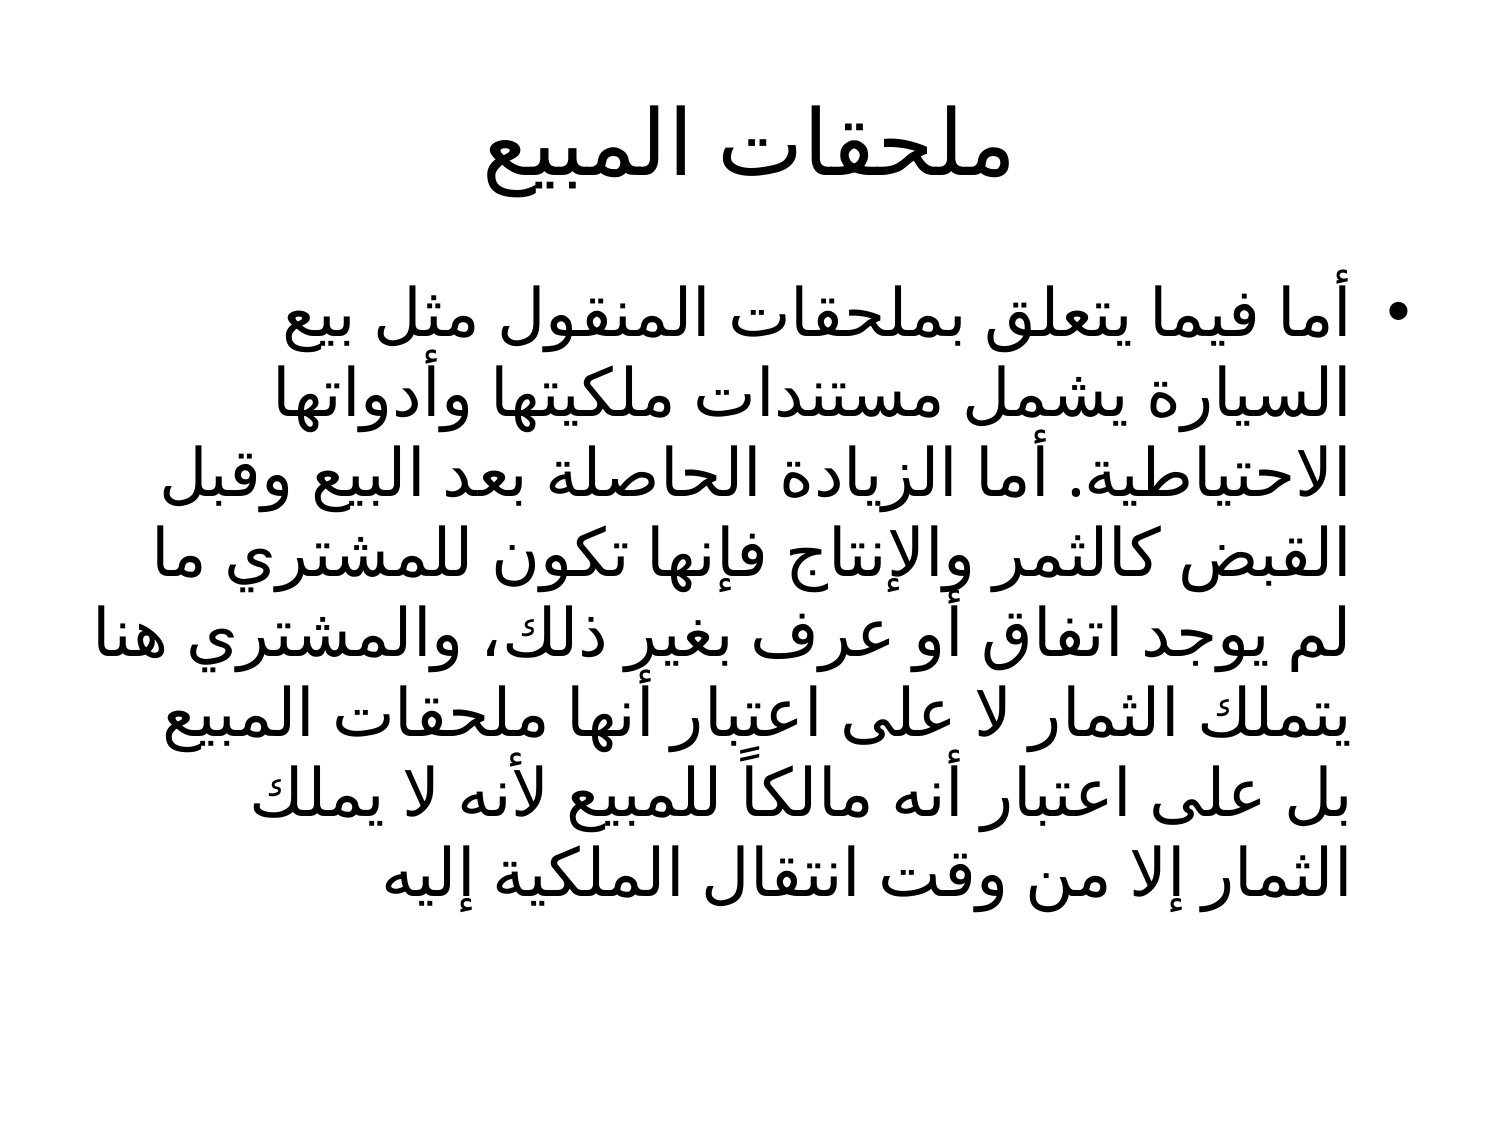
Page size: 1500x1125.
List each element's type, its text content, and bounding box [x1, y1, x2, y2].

list أما فيما يتعلق بملحقات المنقول مثل بيع السيارة يشمل مستندات ملكيتها وأدواتها الاحتياطية. أما الزيادة الحاصلة بعد البيع وقبل القبض كالثمر والإنتاج فإنها تكون للمشتري ما لم يوجد اتفاق أو عرف بغير ذلك، والمشتري هنا يتملك الثمار لا على اعتبار أنها ملحقات المبيع بل على اعتبار أنه مالكاً للمبيع لأنه لا يملك الثمار إلا من وقت انتقال الملكية إليه [75, 262, 1425, 1005]
title ملحقات المبيع [75, 45, 1425, 233]
